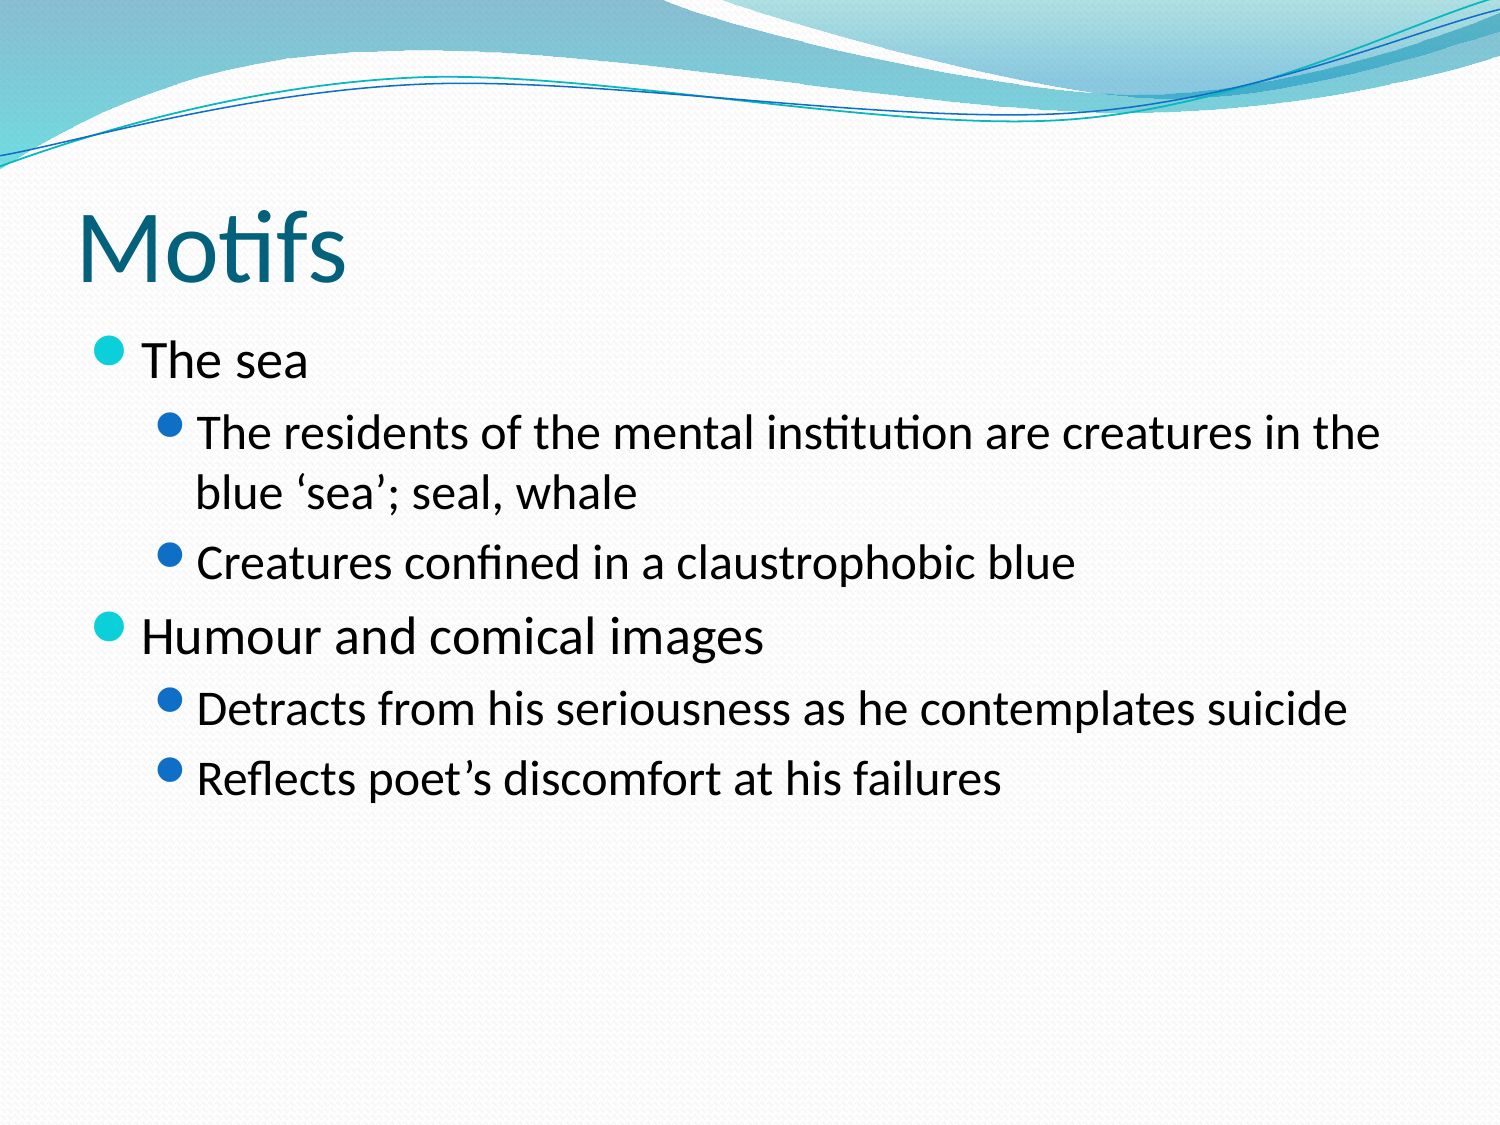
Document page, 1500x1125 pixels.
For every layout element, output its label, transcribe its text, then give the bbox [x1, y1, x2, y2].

list The sea The residents of the mental institution are creatures in the blue ‘sea’; seal, whale Creatures confined in a claustrophobic blue Humour and comical images Detracts from his seriousness as he contemplates suicide Reflects poet’s discomfort at his failures [75, 317, 1425, 1038]
title Motifs [75, 115, 1425, 303]
